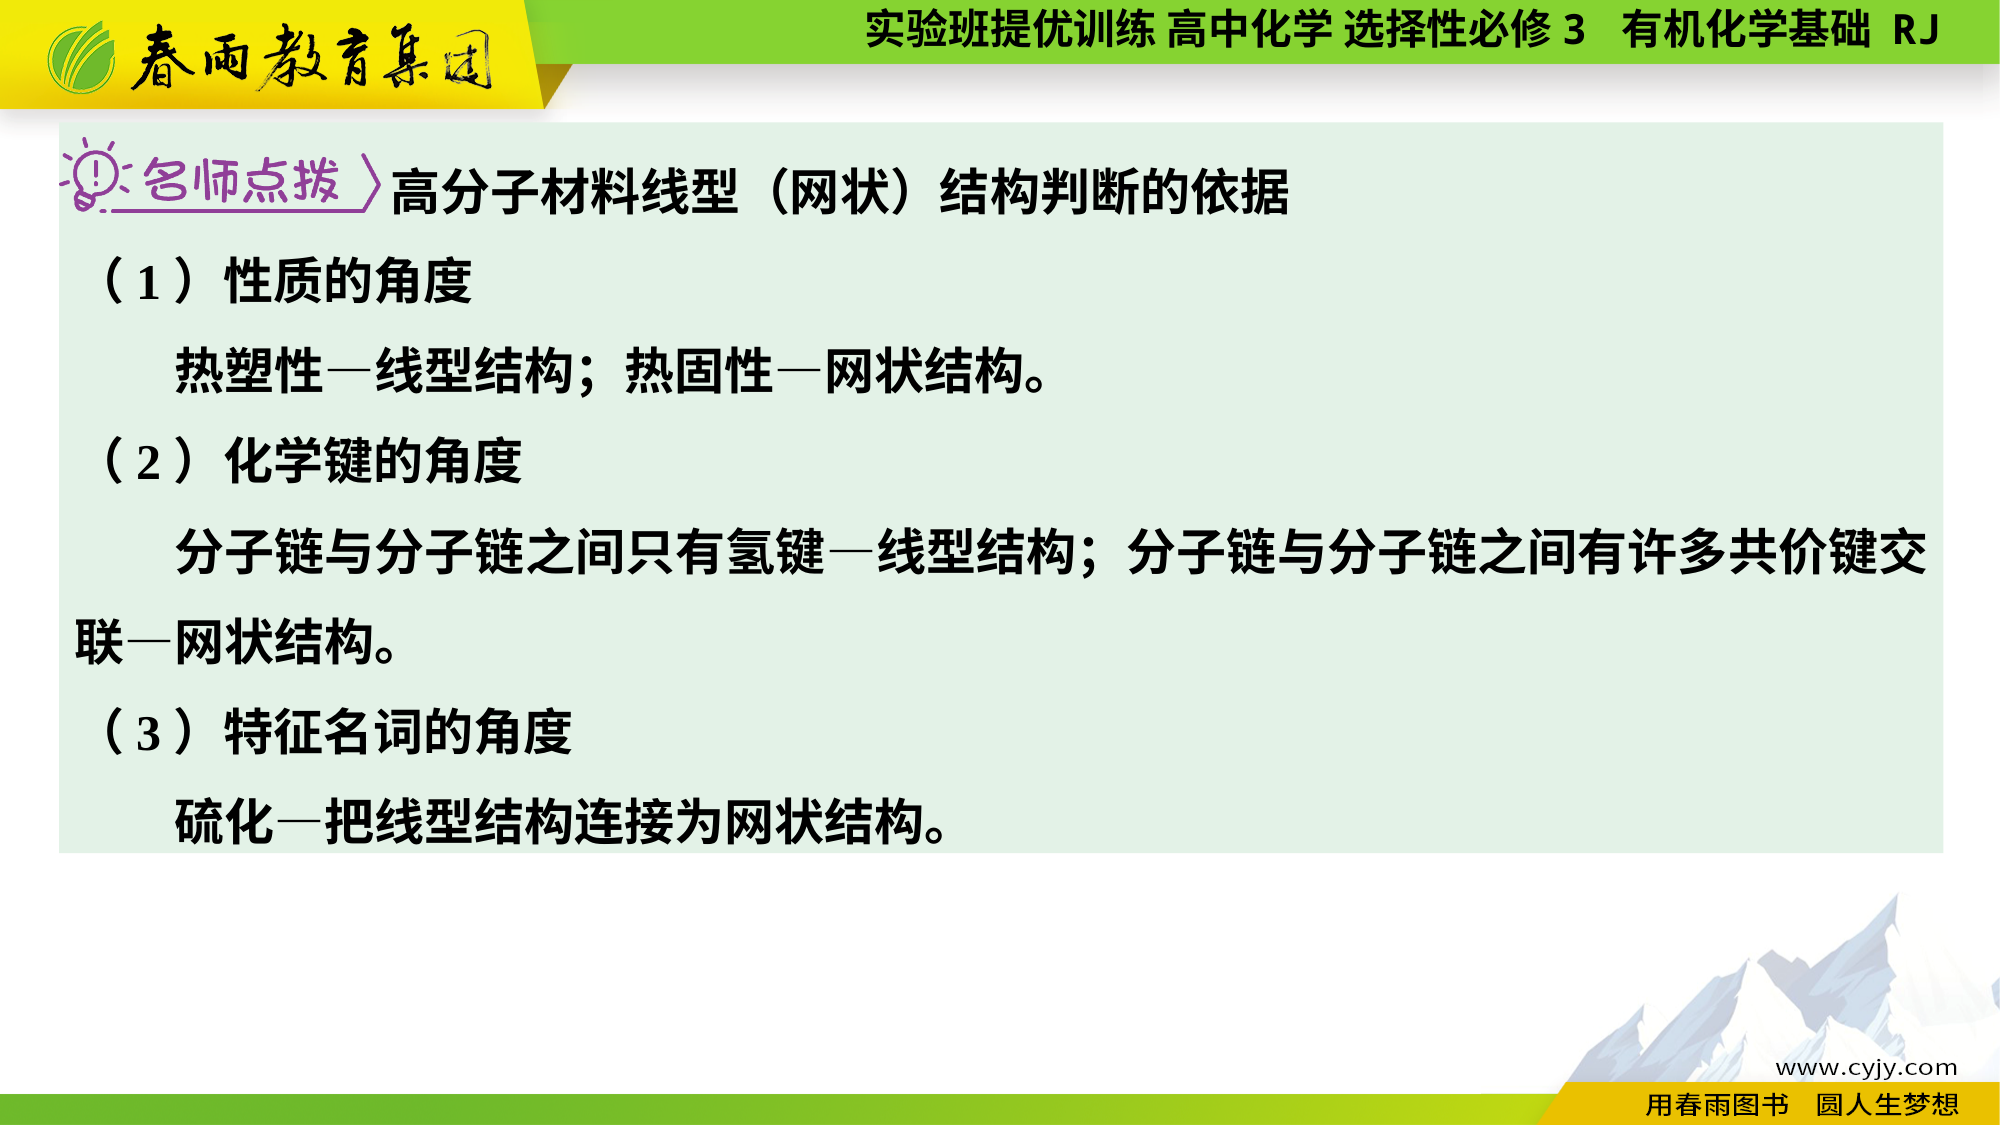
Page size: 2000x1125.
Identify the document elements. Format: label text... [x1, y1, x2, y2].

picture [0, 0, 2000, 1125]
list 高分子材料线型（网状）结构判断的依据 （1）性质的角度 热塑性—线型结构；热固性—网状结构。 （2）化学键的角度 分子链与分子链之间只有氢键—线型结构；分子链与分子链之间有许多共价键交联—网状结构。 （3）特征名词的角度 硫化—把线型结构连接为网状结构。 [59, 122, 1944, 854]
